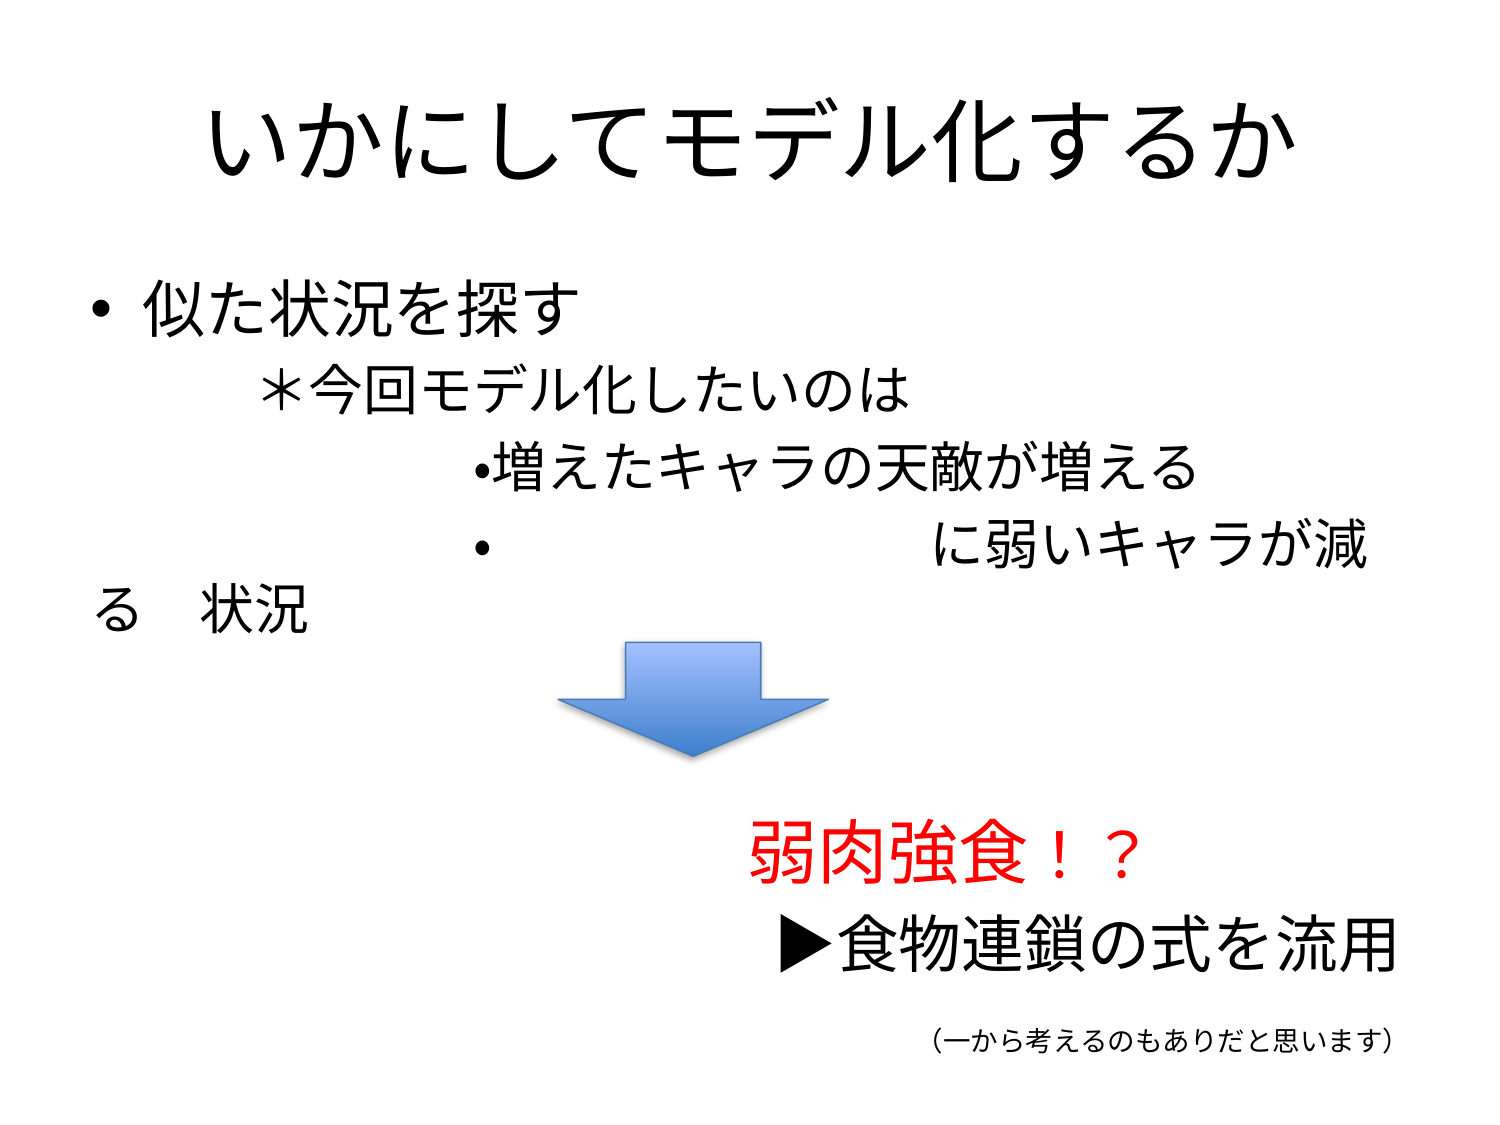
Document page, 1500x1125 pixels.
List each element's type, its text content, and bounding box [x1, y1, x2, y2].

list 似た状況を探す ＊今回モデル化したいのは ・増えたキャラの天敵が増える ・ に弱いキャラが減る 状況 弱肉強食！？ ▶食物連鎖の式を流用 （一から考えるのもありだと思います） [75, 262, 1425, 1092]
title いかにしてモデル化するか [75, 45, 1425, 233]
text_box [557, 641, 830, 758]
